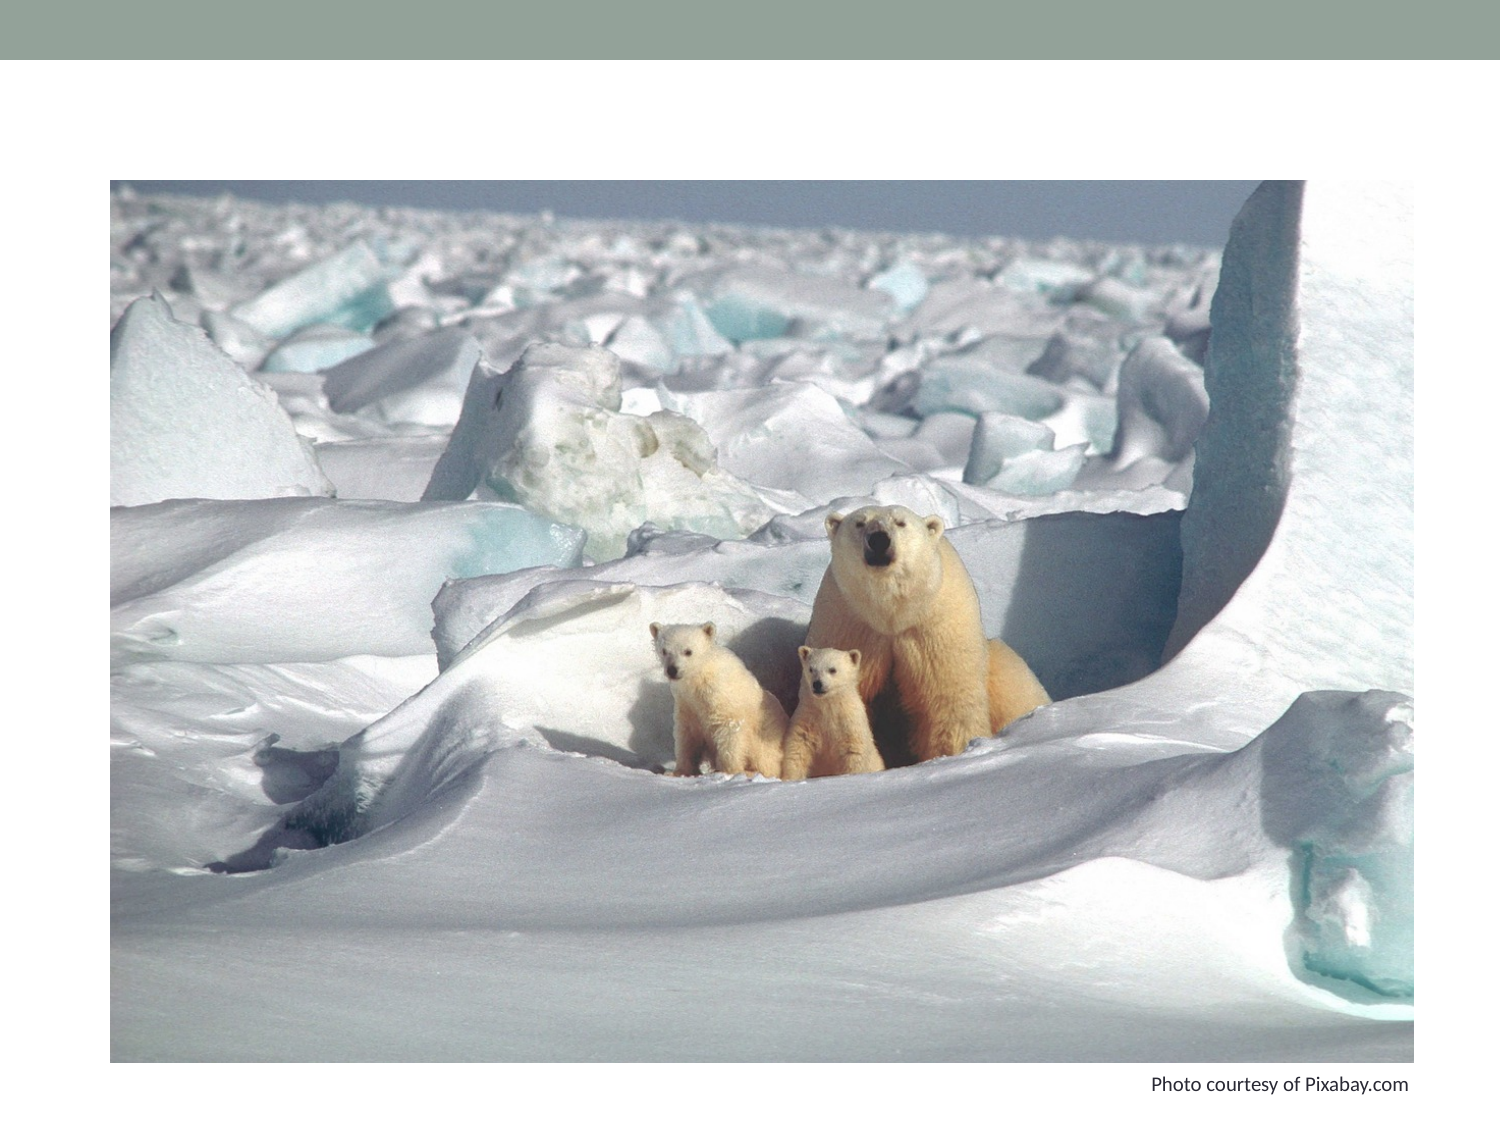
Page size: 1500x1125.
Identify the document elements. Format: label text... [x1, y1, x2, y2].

text_box Photo courtesy of Pixabay.com [1136, 1063, 1440, 1104]
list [109, 180, 1415, 1063]
